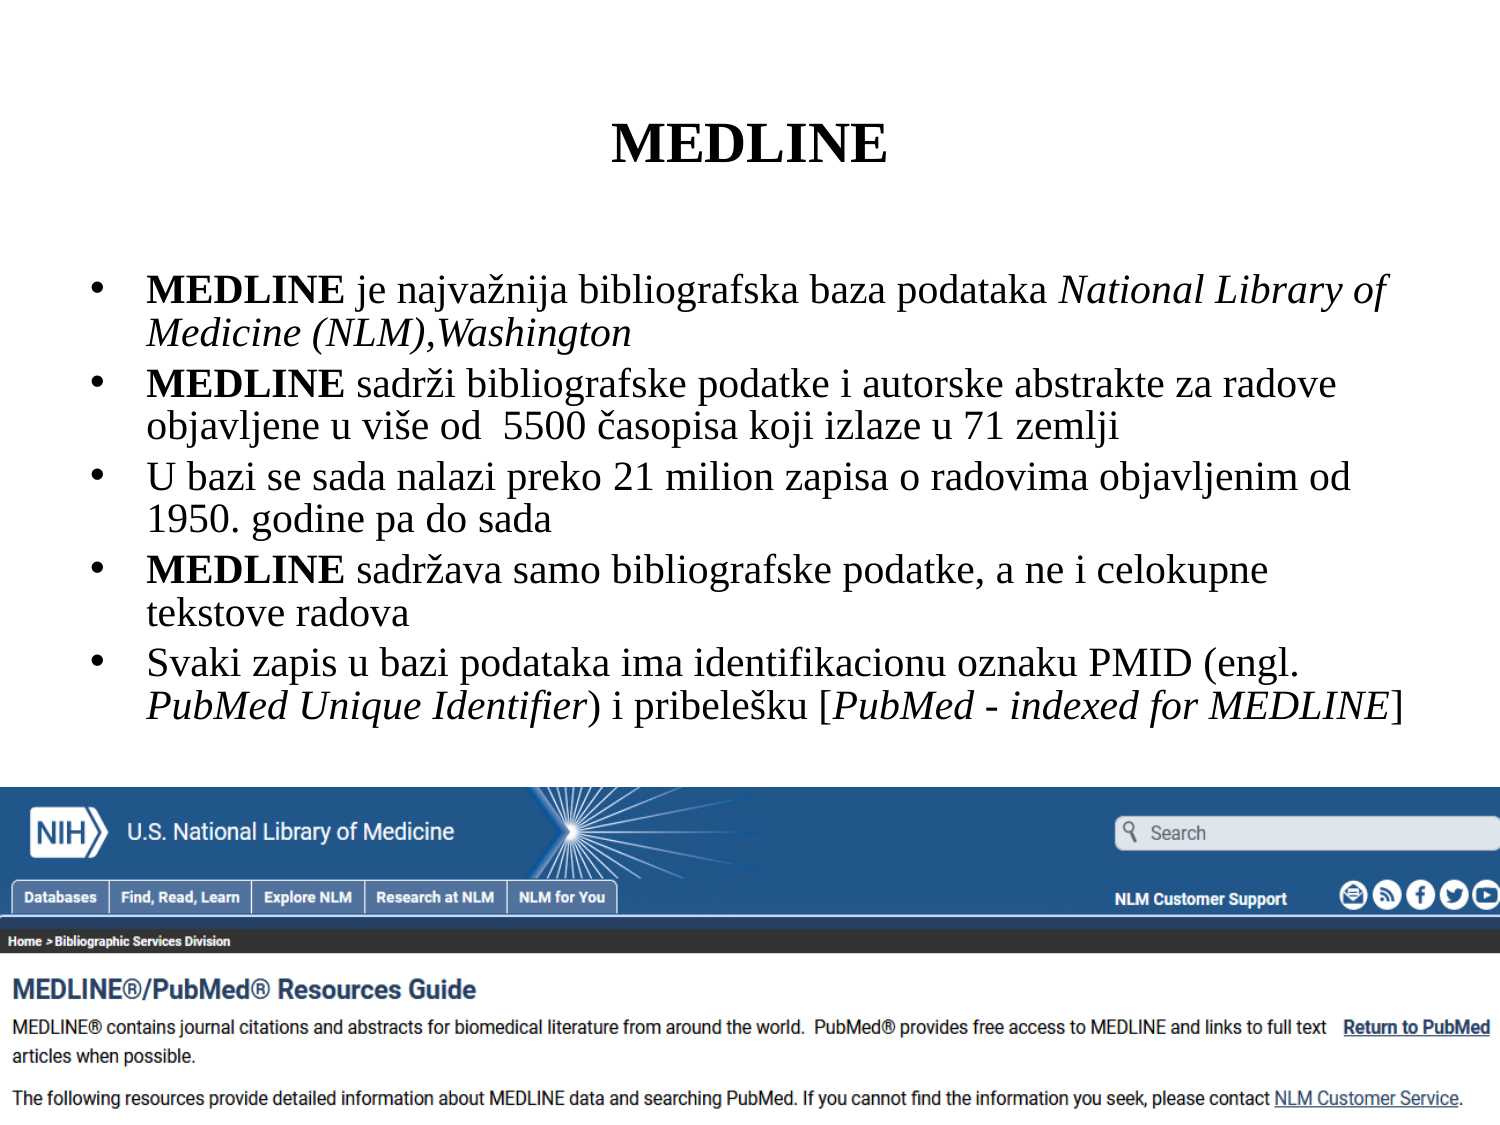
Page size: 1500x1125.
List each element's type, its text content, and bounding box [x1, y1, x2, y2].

picture [0, 787, 1500, 1125]
title MEDLINE [75, 45, 1425, 233]
list MEDLINE je najvažnija bibliografska baza podataka National Library of Medicine (NLM),Washington MEDLINE sadrži bibliografske podatke i autorske abstrakte za radove objavljene u više od 5500 časopisa koji izlaze u 71 zemlji U bazi se sada nalazi preko 21 milion zapisa o radovima objavljenim od 1950. godine pa do sada MEDLINE sadržava samo bibliografske podatke, a ne i celokupne tekstove radova Svaki zapis u bazi podataka ima identifikacionu oznaku PMID (engl. PubMed Unique Identifier) i pribelešku [PubMed - indexed for MEDLINE] [75, 262, 1425, 785]
